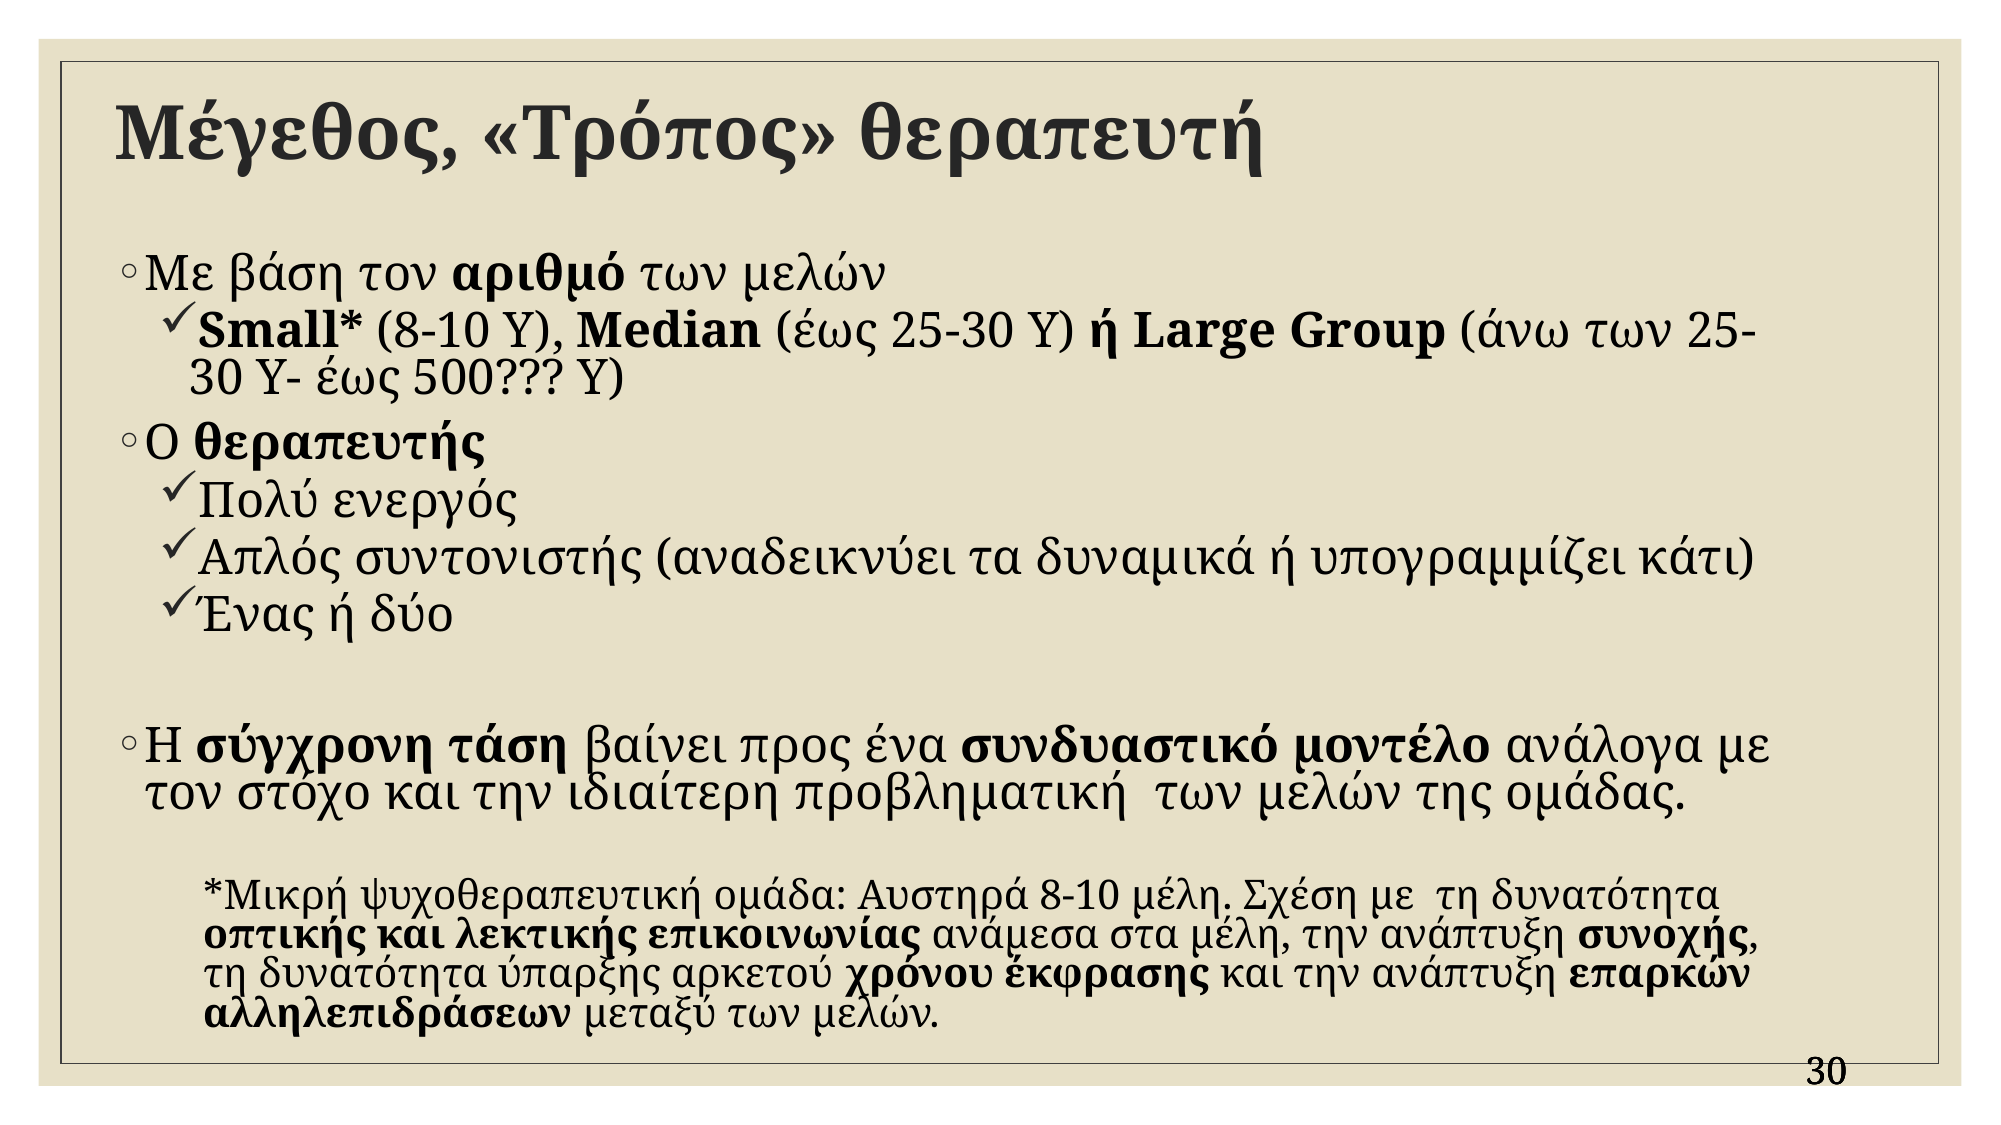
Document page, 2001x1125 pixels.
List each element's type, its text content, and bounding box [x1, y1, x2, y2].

list Με βάση τον αριθμό των μελών Small* (8-10 Y), Median (έως 25-30 Υ) ή Large Group (άνω των 25-30 Υ- έως 500??? Υ) Ο θεραπευτής Πολύ ενεργός Απλός συντονιστής (αναδεικνύει τα δυναμικά ή υπογραμμίζει κάτι) Ένας ή δύο Η σύγχρονη τάση βαίνει προς ένα συνδυαστικό μοντέλο ανάλογα με τον στόχο και την ιδιαίτερη προβληματική των μελών της ομάδας. *Μικρή ψυχοθεραπευτική ομάδα: Αυστηρά 8-10 μέλη. Σχέση με τη δυνατότητα οπτικής και λεκτικής επικοινωνίας ανάμεσα στα μέλη, την ανάπτυξη συνοχής, τη δυνατότητα ύπαρξης αρκετού χρόνου έκφρασης και την ανάπτυξη επαρκών αλληλεπιδράσεων μεταξύ των μελών. [99, 245, 1819, 1043]
text_box 30 [1412, 1042, 1863, 1103]
title Μέγεθος, «Τρόπος» θεραπευτή [99, 80, 2000, 191]
